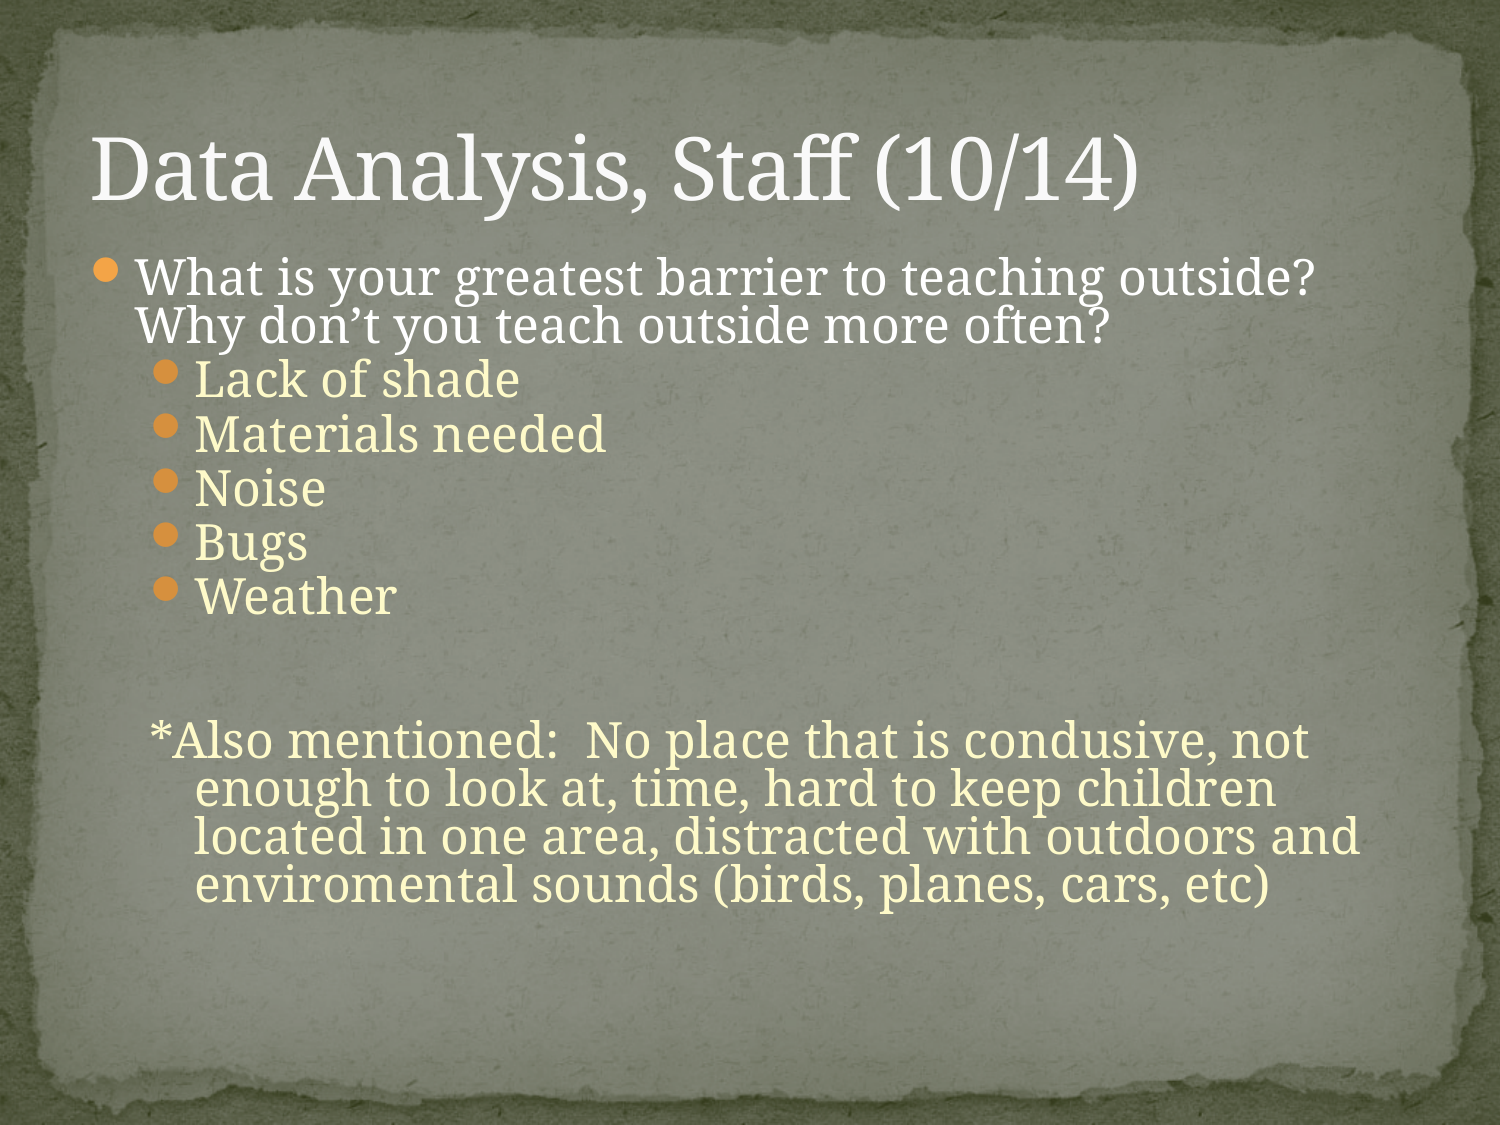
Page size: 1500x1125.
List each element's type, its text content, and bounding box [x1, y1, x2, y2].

title Data Analysis, Staff (10/14) [74, 24, 1425, 225]
list What is your greatest barrier to teaching outside? Why don’t you teach outside more often? Lack of shade Materials needed Noise Bugs Weather *Also mentioned: No place that is condusive, not enough to look at, time, hard to keep children located in one area, distracted with outdoors and enviromental sounds (birds, planes, cars, etc) [75, 249, 1425, 1000]
